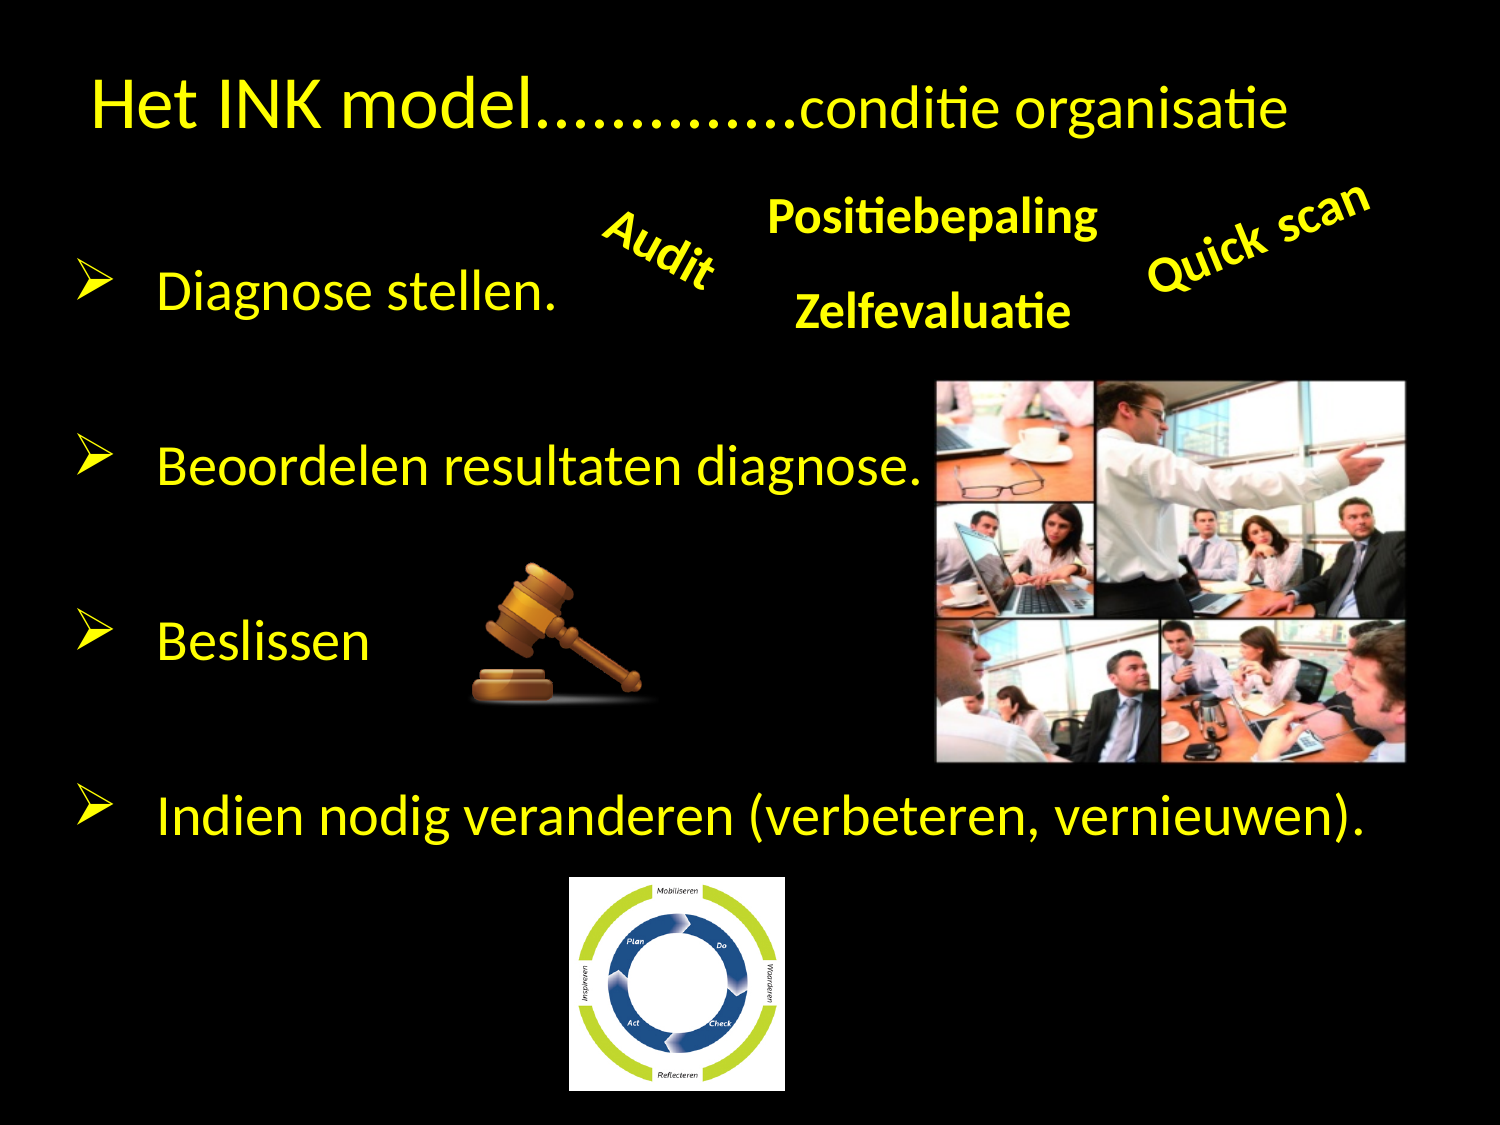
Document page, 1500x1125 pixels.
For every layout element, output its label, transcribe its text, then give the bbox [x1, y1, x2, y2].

picture [569, 877, 785, 1091]
picture [455, 540, 659, 745]
text_box Audit [504, 134, 789, 357]
picture [934, 378, 1408, 765]
title Het INK model..............conditie organisatie [75, 45, 1425, 153]
text_box Quick scan [1092, 115, 1421, 334]
text_box Positiebepaling [742, 174, 1124, 252]
text_box Zelfevaluatie [774, 269, 1093, 347]
list Diagnose stellen. Beoordelen resultaten diagnose. Beslissen Indien nodig veranderen (verbeteren, vernieuwen). [57, 244, 1408, 987]
